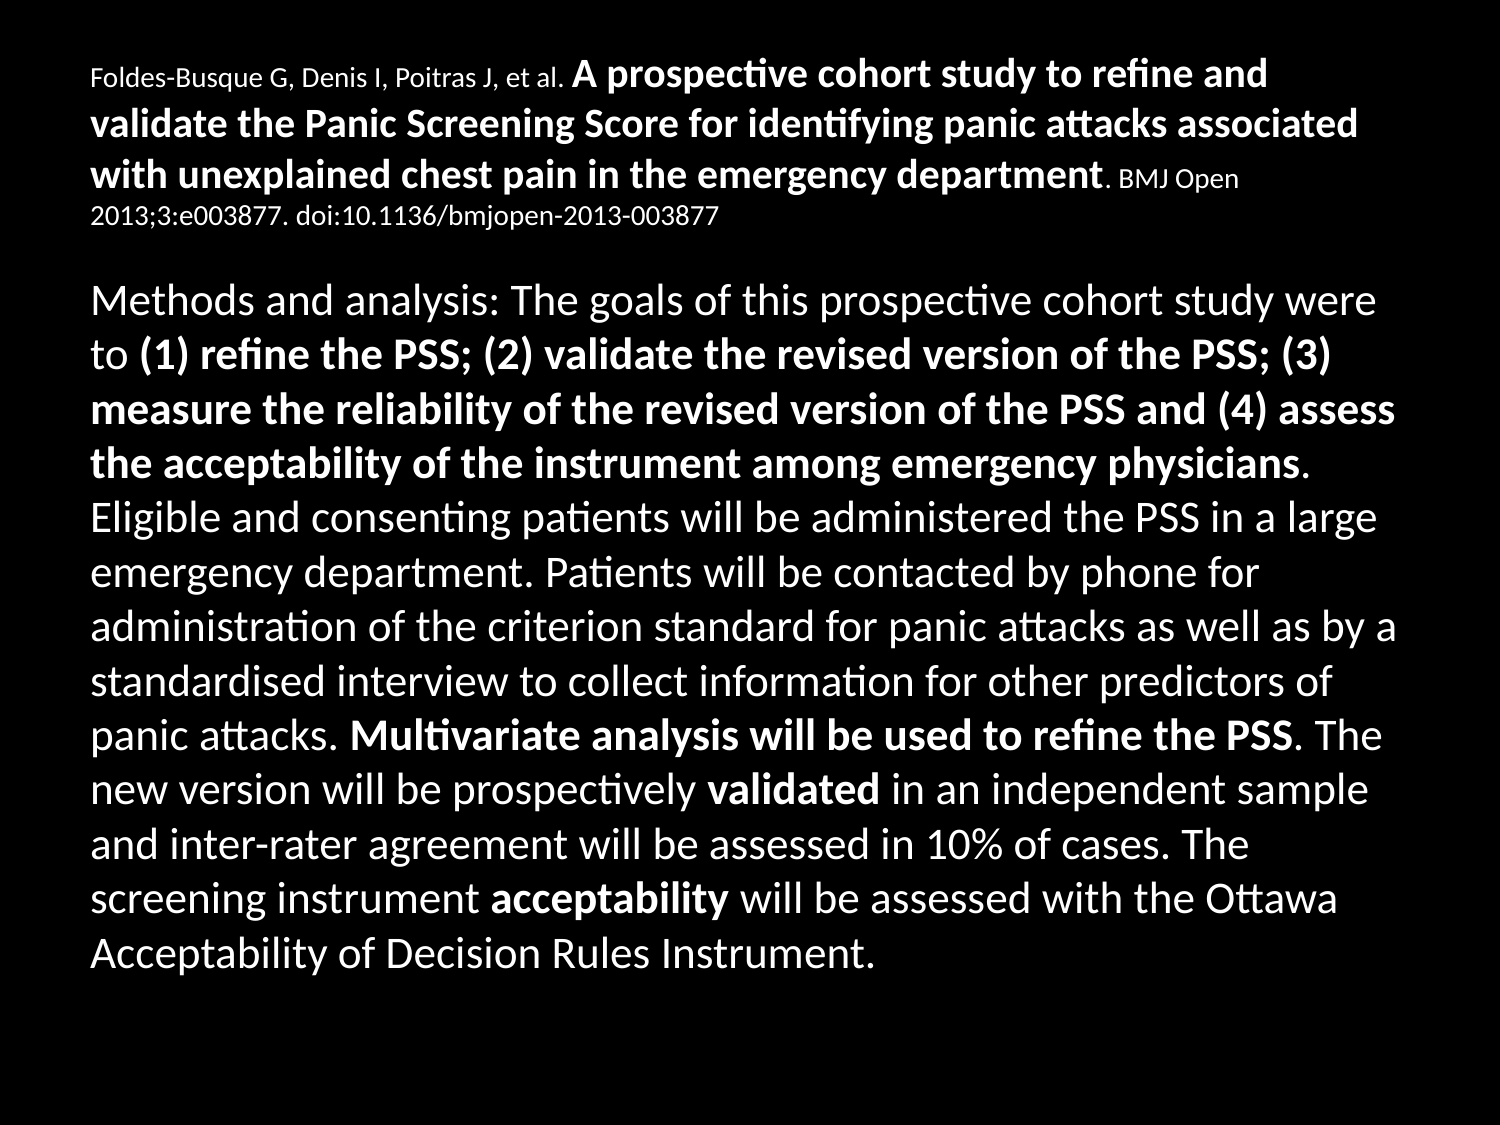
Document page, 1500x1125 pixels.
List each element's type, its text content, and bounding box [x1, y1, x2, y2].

list Methods and analysis: The goals of this prospective cohort study were to (1) refine the PSS; (2) validate the revised version of the PSS; (3) measure the reliability of the revised version of the PSS and (4) assess the acceptability of the instrument among emergency physicians. Eligible and consenting patients will be administered the PSS in a large emergency department. Patients will be contacted by phone for administration of the criterion standard for panic attacks as well as by a standardised interview to collect information for other predictors of panic attacks. Multivariate analysis will be used to refine the PSS. The new version will be prospectively validated in an independent sample and inter-rater agreement will be assessed in 10% of cases. The screening instrument acceptability will be assessed with the Ottawa Acceptability of Decision Rules Instrument. [75, 262, 1425, 1005]
title Foldes-Busque G, Denis I, Poitras J, et al. A prospective cohort study to refine and validate the Panic Screening Score for identifying panic attacks associated with unexplained chest pain in the emergency department. BMJ Open 2013;3:e003877. doi:10.1136/bmjopen-2013-003877 [75, 45, 1425, 233]
